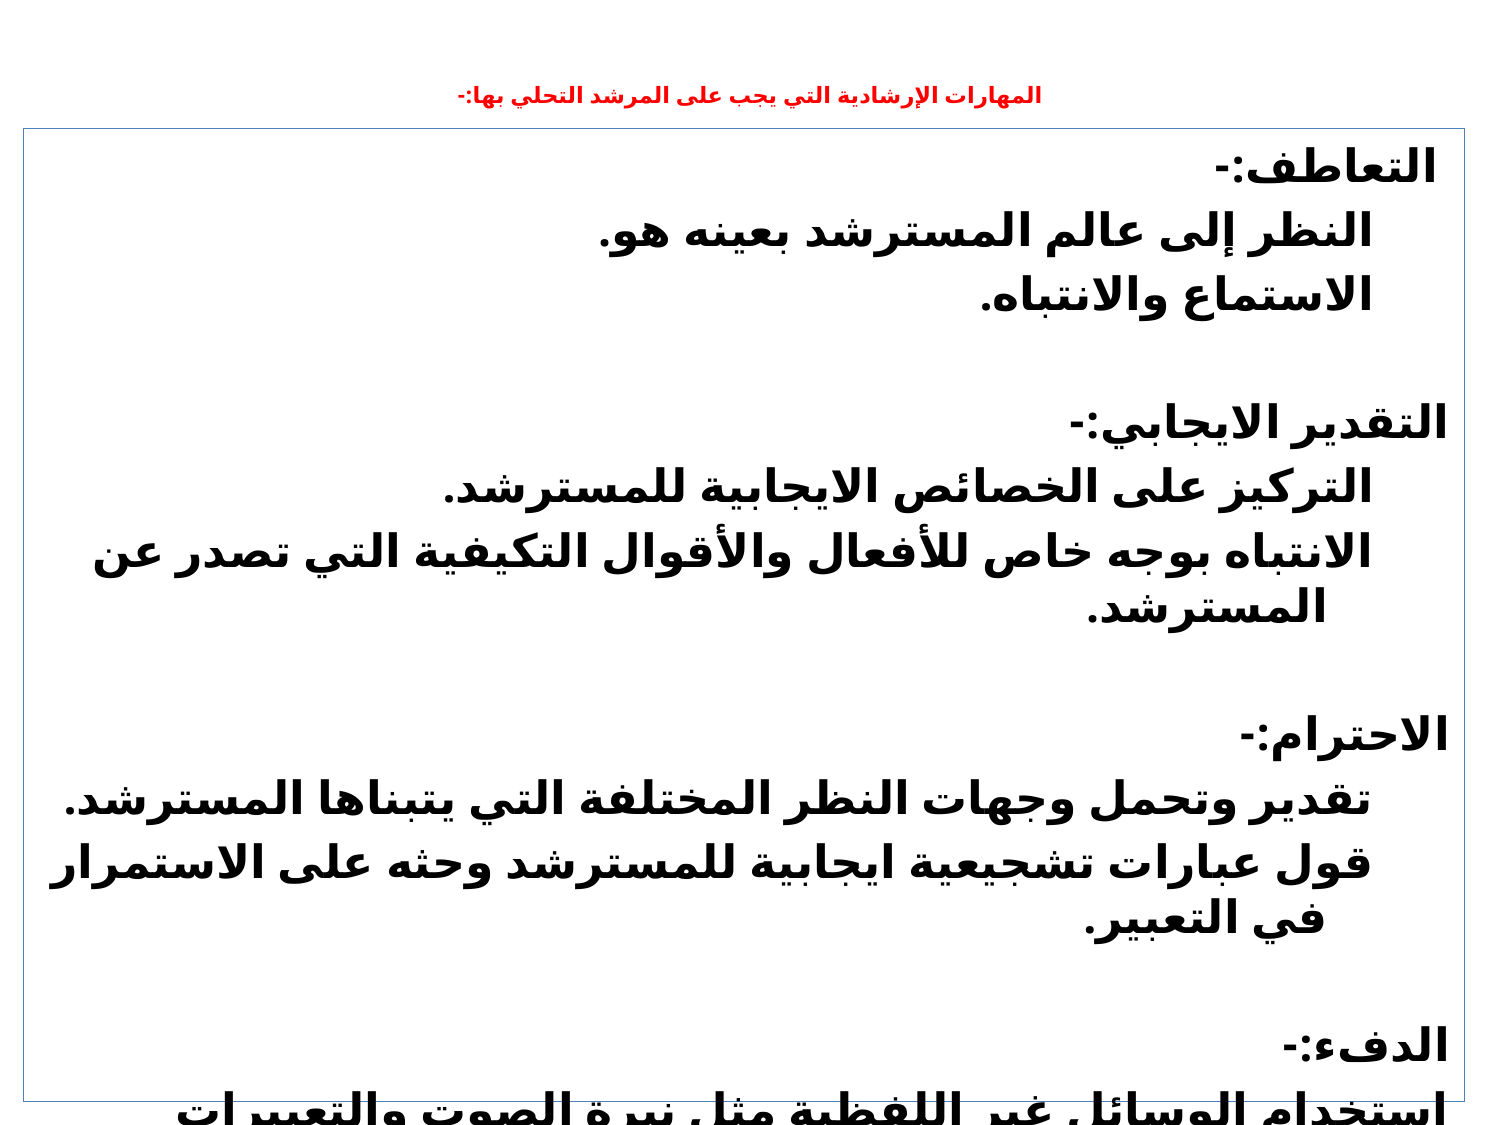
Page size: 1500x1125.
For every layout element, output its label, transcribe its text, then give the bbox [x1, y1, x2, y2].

title المهارات الإرشادية التي يجب على المرشد التحلي بها:- [35, 45, 1465, 128]
list التعاطف:- النظر إلى عالم المسترشد بعينه هو. الاستماع والانتباه. التقدير الايجابي:- التركيز على الخصائص الايجابية للمسترشد. الانتباه بوجه خاص للأفعال والأقوال التكيفية التي تصدر عن المسترشد. الاحترام:- تقدير وتحمل وجهات النظر المختلفة التي يتبناها المسترشد. قول عبارات تشجيعية ايجابية للمسترشد وحثه على الاستمرار في التعبير. الدفء:- استخدام الوسائل غير اللفظية مثل نبرة الصوت والتعبيرات الوجهية والأوضاع والتلميحات الجسمية للتعبير عن الاهتمام بالمسترشد. [23, 128, 1465, 1102]
